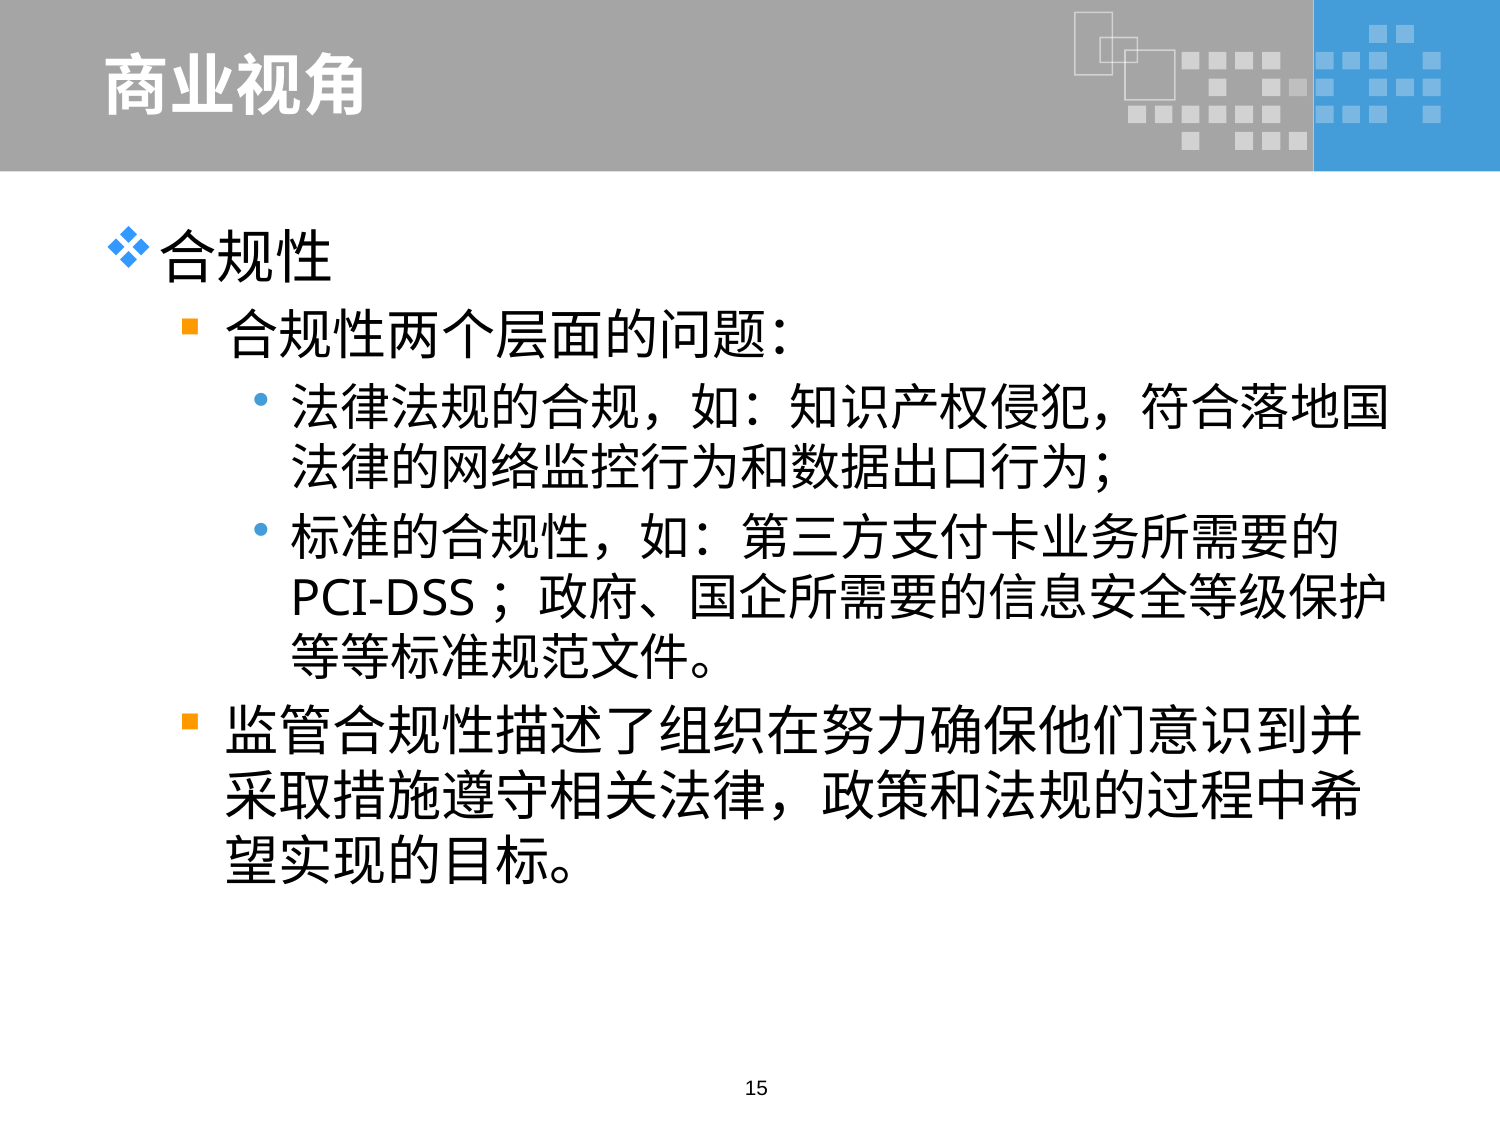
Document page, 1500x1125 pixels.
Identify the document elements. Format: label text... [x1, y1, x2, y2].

slide_number 15 [687, 1066, 826, 1111]
list 合规性 合规性两个层面的问题： 法律法规的合规，如：知识产权侵犯，符合落地国法律的网络监控行为和数据出口行为； 标准的合规性，如：第三方支付卡业务所需要的PCI-DSS；政府、国企所需要的信息安全等级保护等等标准规范文件。 监管合规性描述了组织在努力确保他们意识到并采取措施遵守相关法律，政策和法规的过程中希望实现的目标。 [87, 212, 1432, 1050]
title 商业视角 [87, 42, 1252, 123]
